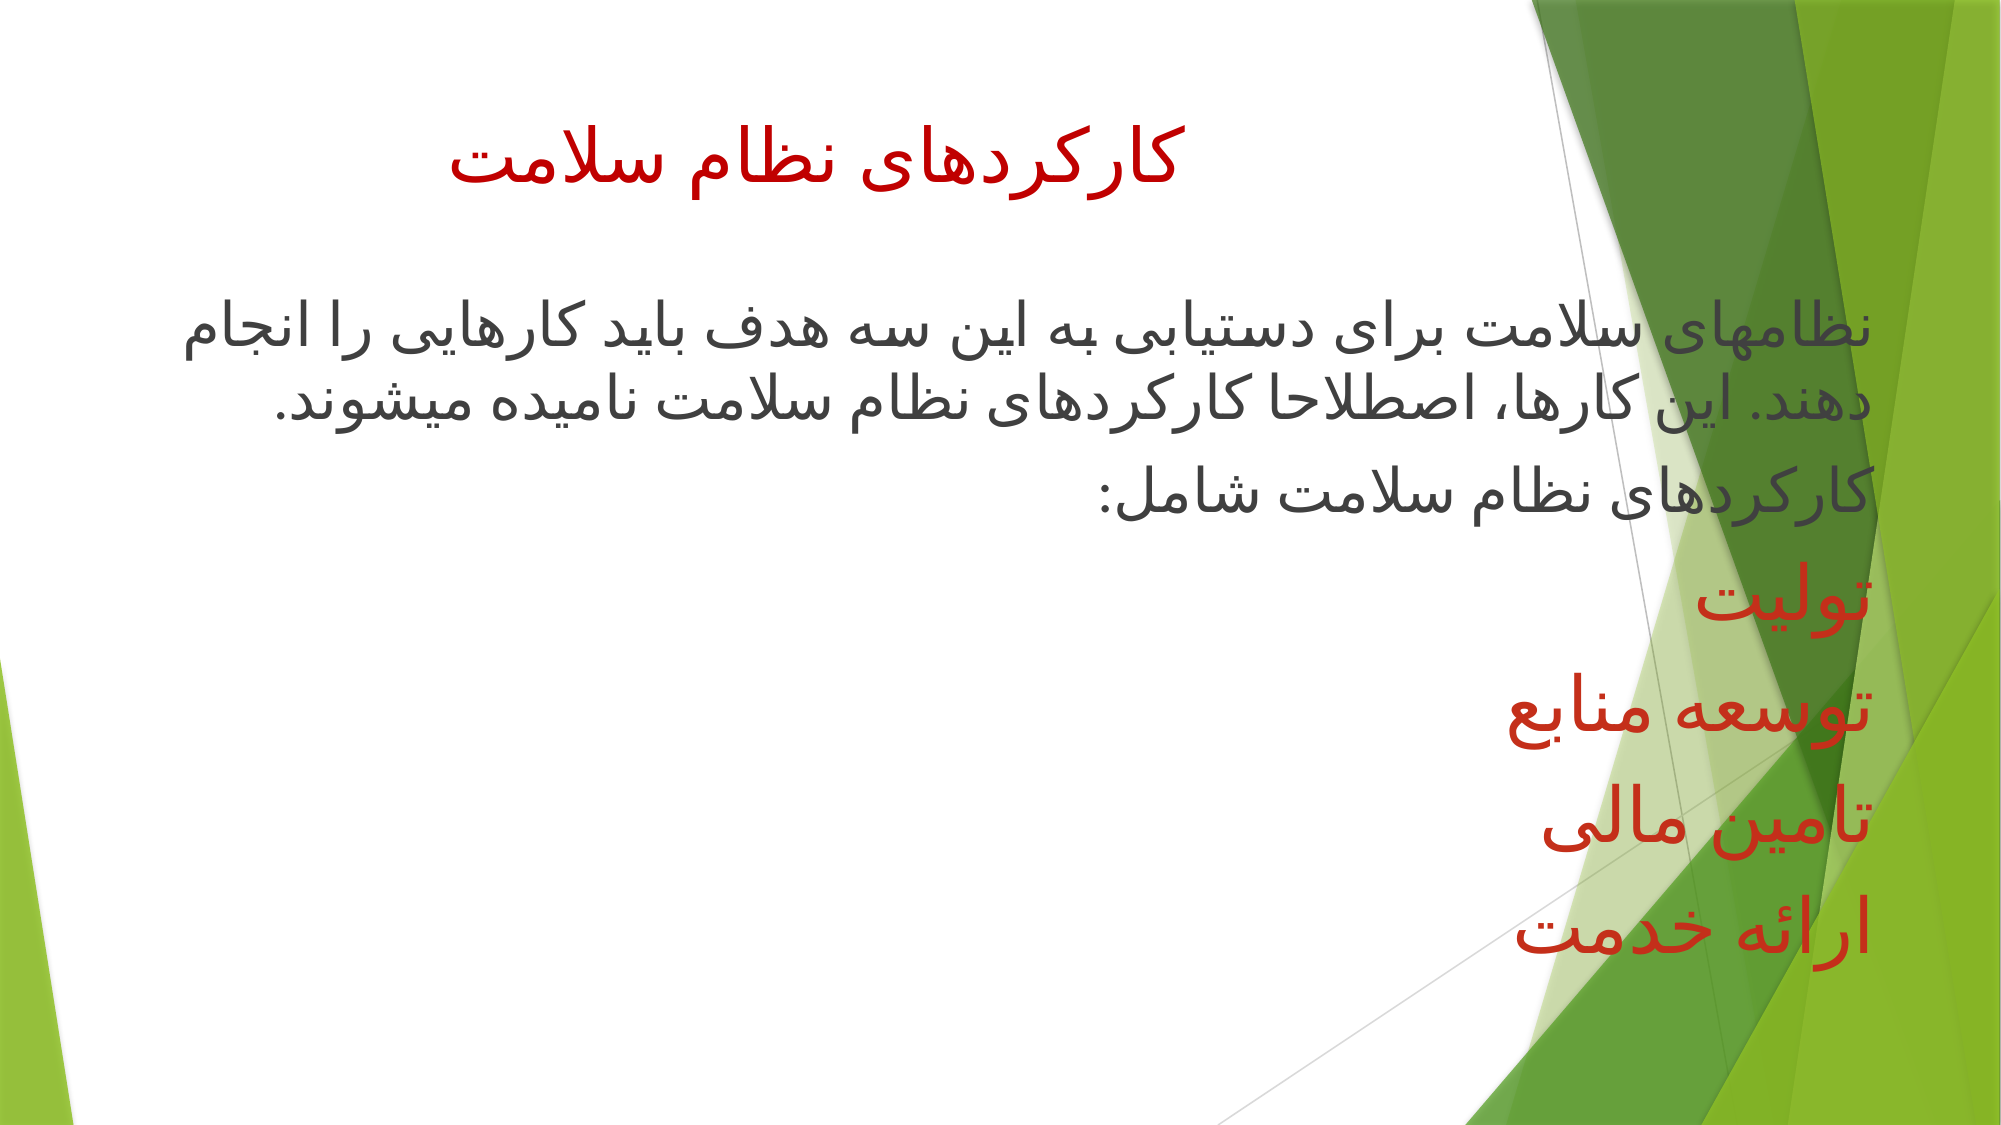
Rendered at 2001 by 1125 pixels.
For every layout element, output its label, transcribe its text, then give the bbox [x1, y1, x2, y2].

list نظامهای سلامت برای دستیابی به این سه هدف باید کارهایی را انجام دهند. این کارها، اصطلاحا کارکردهای نظام سلامت نامیده میشوند. کارکردهای نظام سلامت شامل: تولیت توسعه منابع تامین مالی ارائه خدمت [165, 277, 1891, 992]
title کارکردهای نظام سلامت [111, 99, 1522, 317]
